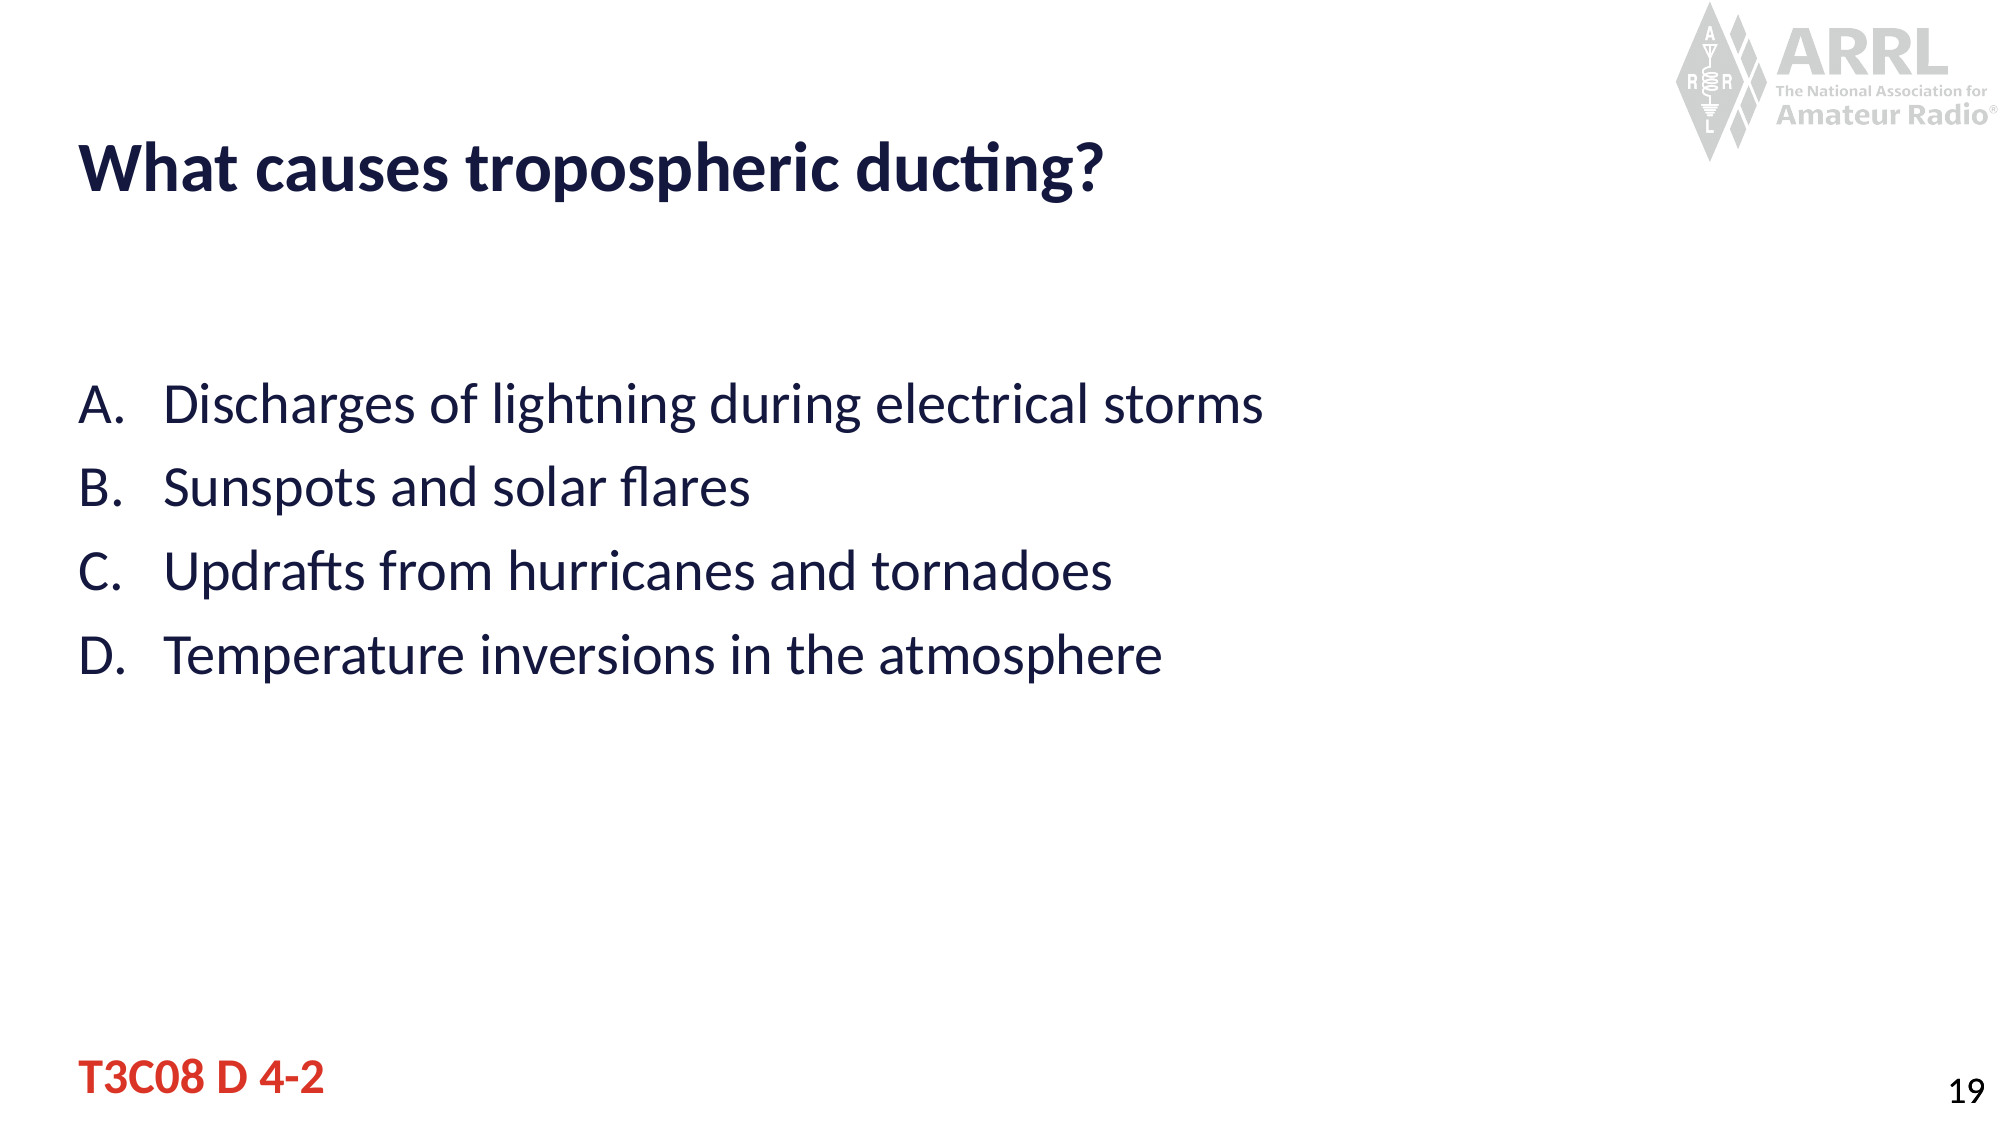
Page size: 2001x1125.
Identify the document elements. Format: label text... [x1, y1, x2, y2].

title What causes tropospheric ducting? [63, 59, 1863, 278]
list Discharges of lightning during electrical storms Sunspots and solar flares Updrafts from hurricanes and tornadoes Temperature inversions in the atmosphere [63, 365, 1863, 989]
picture [1674, 0, 2000, 164]
text_box T3C08 D 4-2 [63, 1036, 921, 1112]
